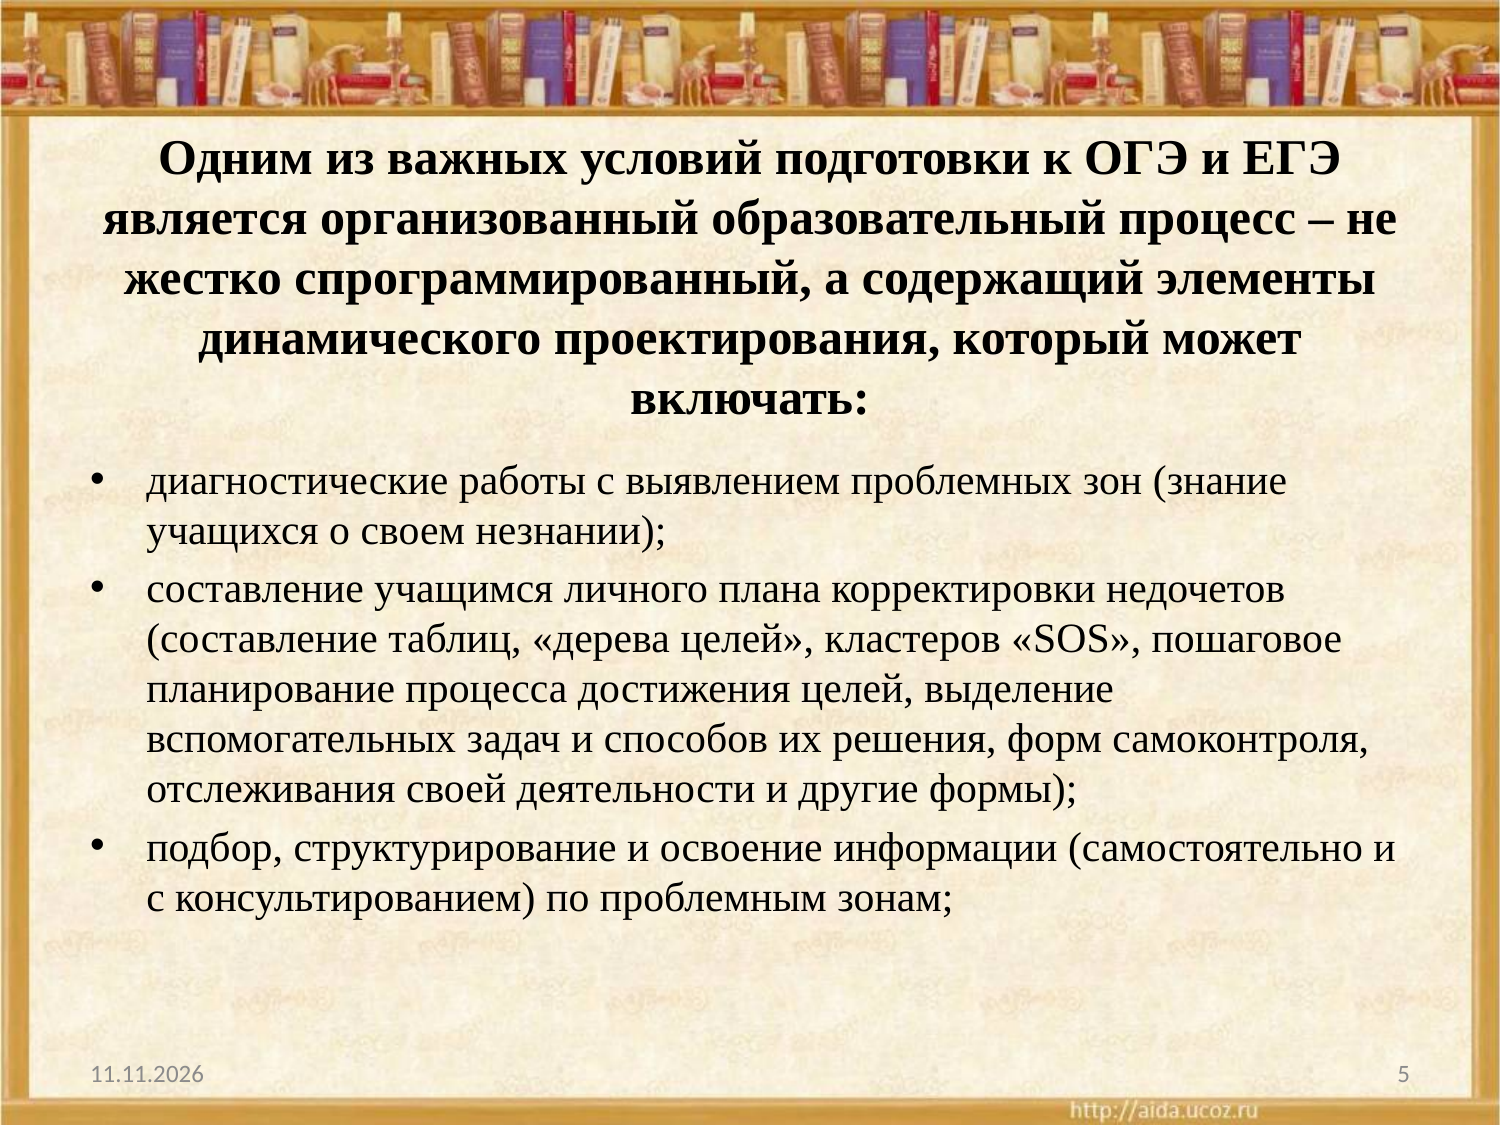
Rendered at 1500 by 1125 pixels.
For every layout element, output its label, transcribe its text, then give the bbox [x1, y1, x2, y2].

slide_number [75, 1042, 425, 1103]
slide_number 5 [1074, 1042, 1425, 1103]
picture [0, 0, 1500, 1125]
title Одним из важных условий подготовки к ОГЭ и ЕГЭ является организованный образовательный процесс – не жестко спрограммированный, а содержащий элементы динамического проектирования, который может включать: [75, 164, 1425, 445]
list диагностические работы с выявлением проблемных зон (знание учащихся о своем незнании); составление учащимся личного плана корректировки недочетов (составление таблиц, «дерева целей», кластеров «SOS», пошаговое планирование процесса достижения целей, выделение вспомогательных задач и способов их решения, форм самоконтроля, отслеживания своей деятельности и другие формы); подбор, структурирование и освоение информации (самостоятельно и с консультированием) по проблемным зонам; [75, 445, 1425, 1067]
